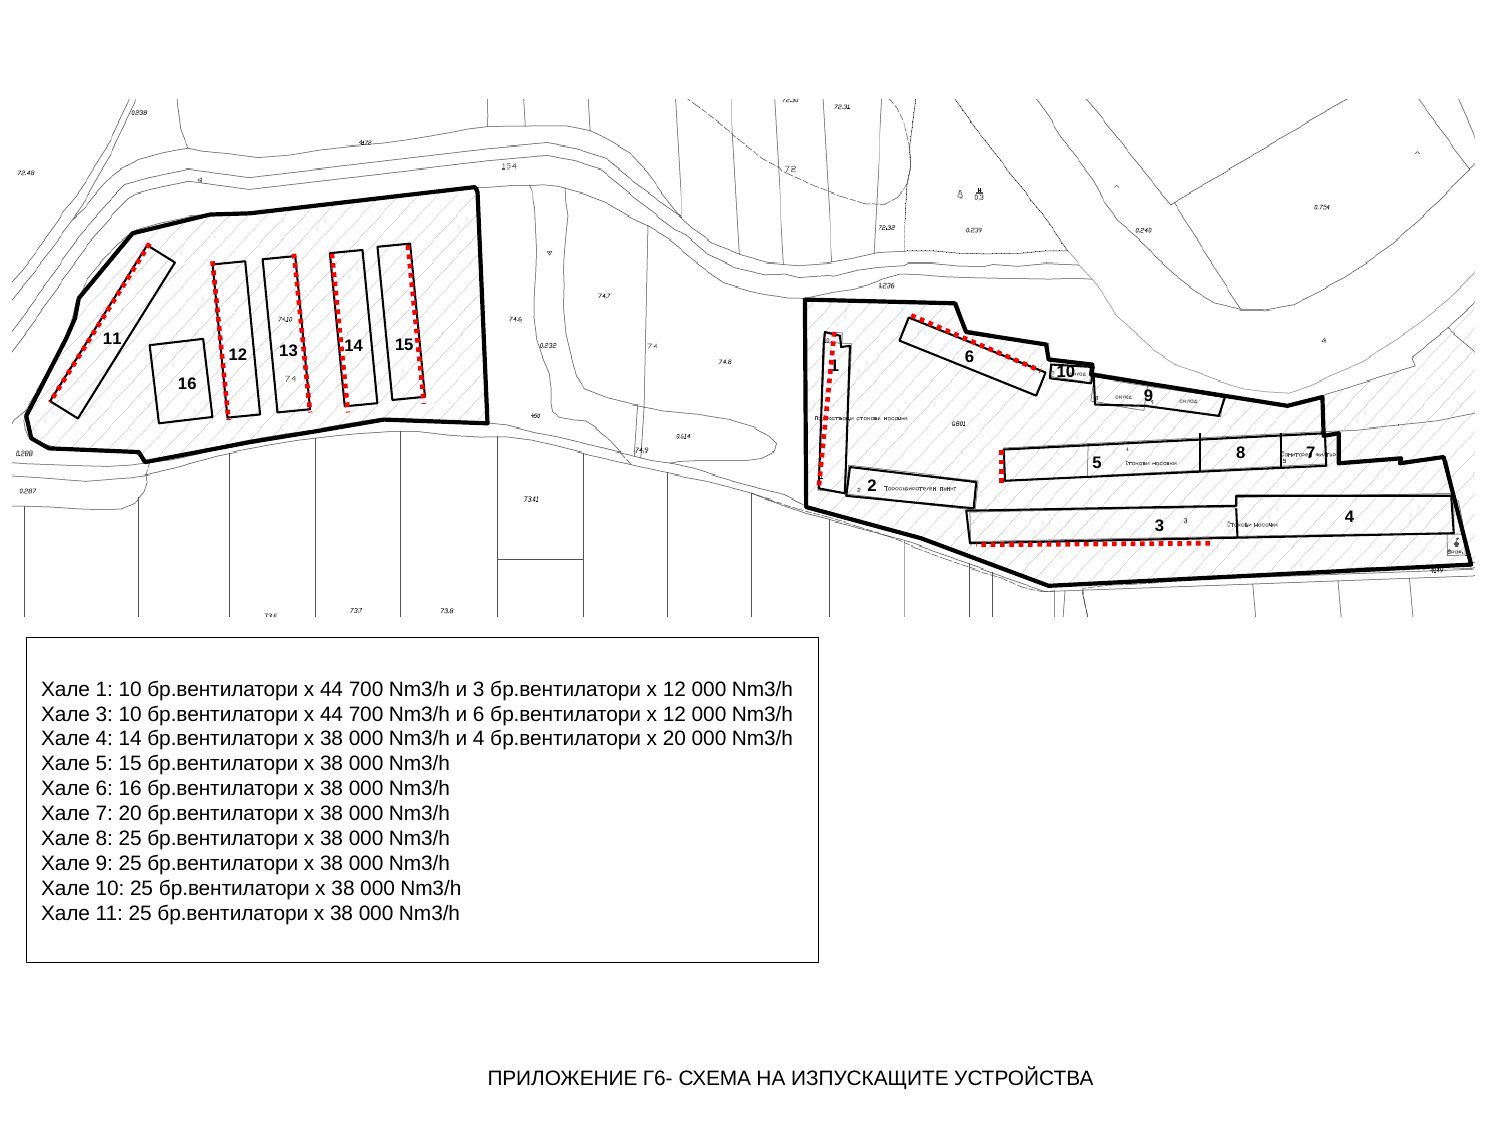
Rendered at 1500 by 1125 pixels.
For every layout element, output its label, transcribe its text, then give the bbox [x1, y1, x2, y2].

text_box ПРИЛОЖЕНИЕ Г6- СХЕМА НА ИЗПУСКАЩИТЕ УСТРОЙСТВА [423, 1057, 1163, 1097]
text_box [407, 244, 425, 405]
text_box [818, 343, 824, 488]
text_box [212, 260, 229, 421]
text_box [975, 533, 1454, 545]
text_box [293, 253, 311, 413]
text_box Хале 1: 10 бр.вентилатори х 44 700 Nm3/h и 3 бр.вентилатори х 12 000 Nm3/h Хале 3: 10 бр.вентилатори х 44 700 Nm3/h и 6 бр.вентилатори х 12 000 Nm3/h Хале 4: 14 бр.вентилатори х 38 000 Nm3/h и 4 бр.вентилатори х 20 000 Nm3/h Хале 5: 15 бр.вентилатори х 38 000 Nm3/h Хале 6: 16 бр.вентилатори х 38 000 Nm3/h Хале 7: 20 бр.вентилатори х 38 000 Nm3/h Хале 8: 25 бр.вентилатори х 38 000 Nm3/h Хале 9: 25 бр.вентилатори х 38 000 Nm3/h Хале 10: 25 бр.вентилатори х 38 000 Nm3/h Хале 11: 25 бр.вентилатори х 38 000 Nm3/h [24, 635, 821, 965]
picture [12, 99, 1476, 617]
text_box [331, 253, 349, 413]
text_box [49, 243, 150, 403]
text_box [911, 315, 1041, 371]
